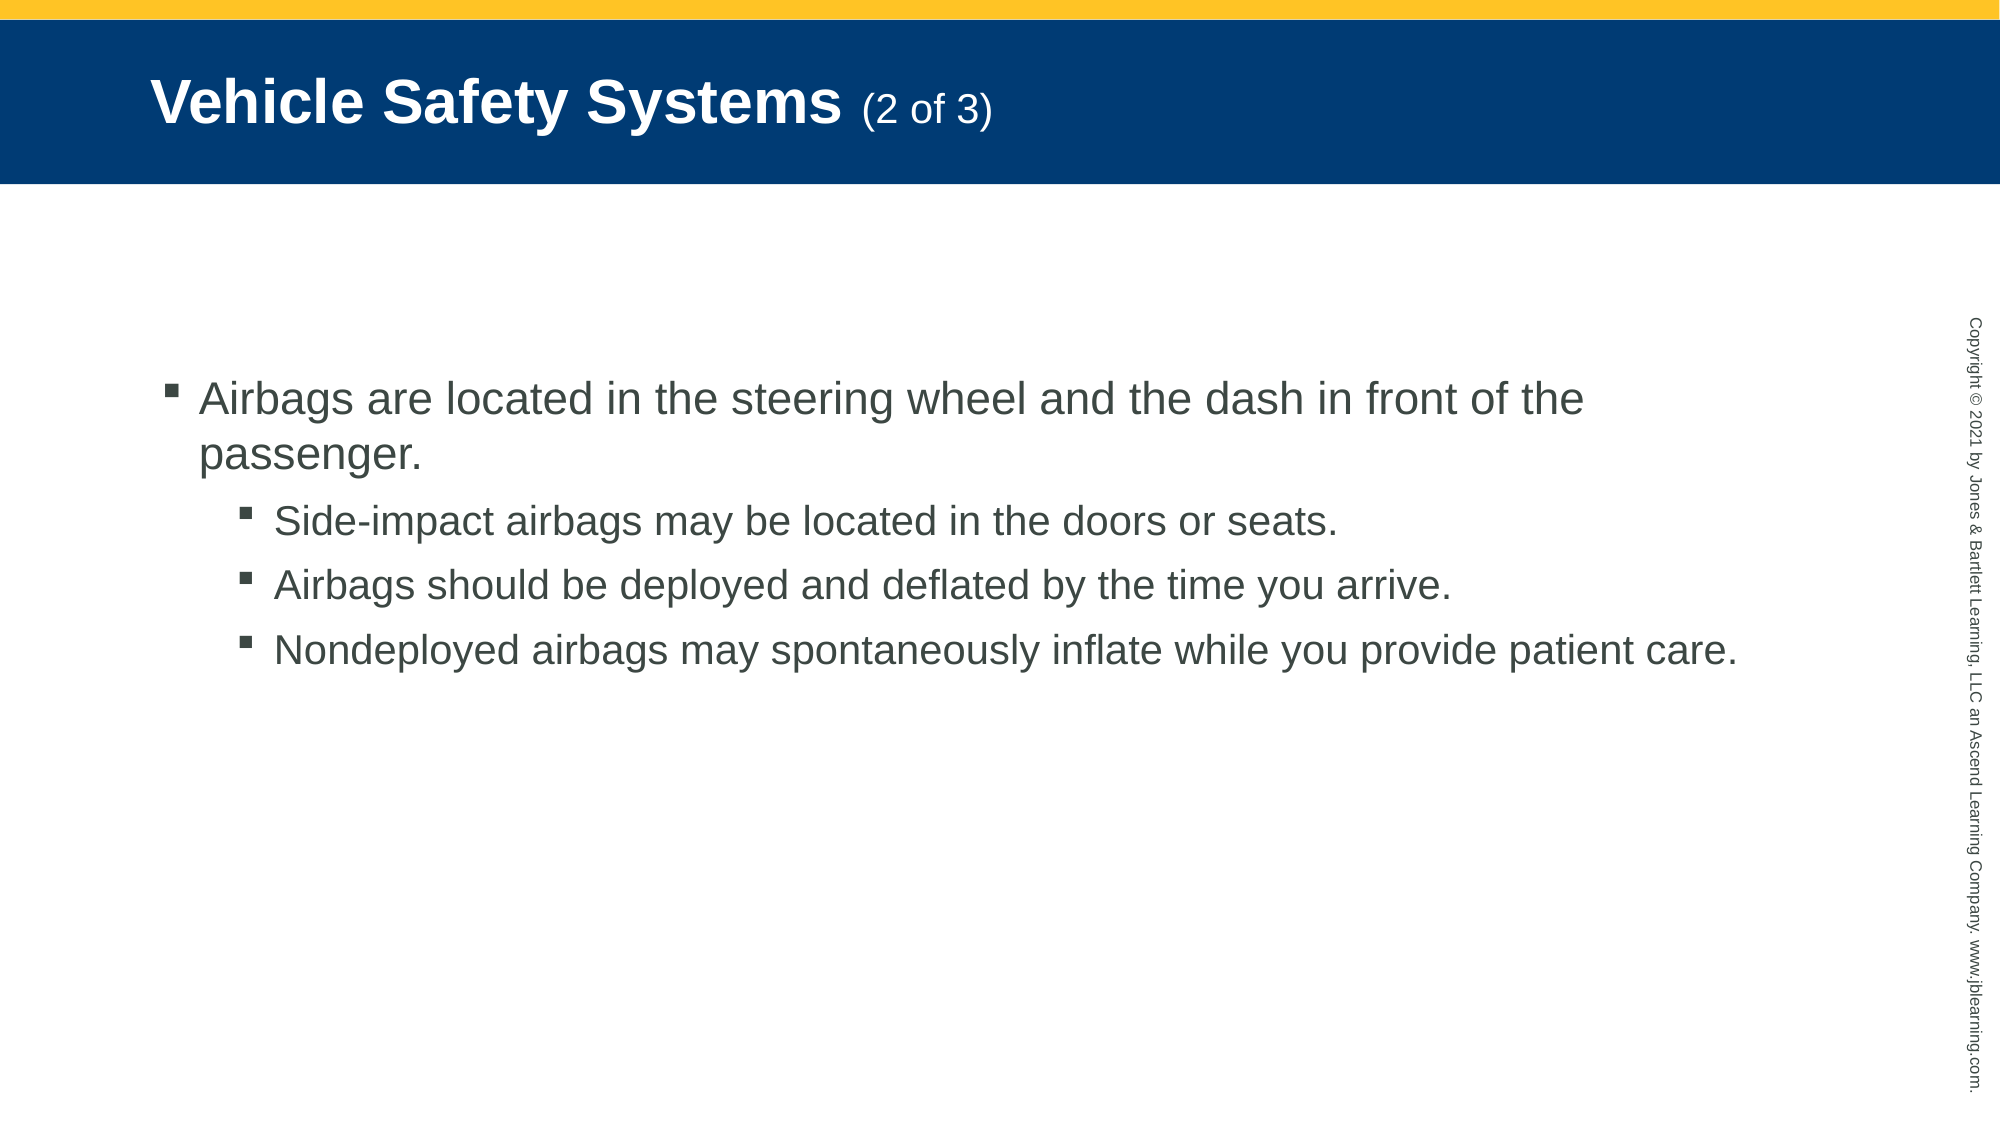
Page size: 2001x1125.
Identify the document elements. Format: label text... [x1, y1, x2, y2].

title Vehicle Safety Systems (2 of 3) [0, 19, 2000, 185]
list Airbags are located in the steering wheel and the dash in front of the passenger. Side-impact airbags may be located in the doors or seats. Airbags should be deployed and deflated by the time you arrive. Nondeployed airbags may spontaneously inflate while you provide patient care. [146, 361, 1859, 1016]
